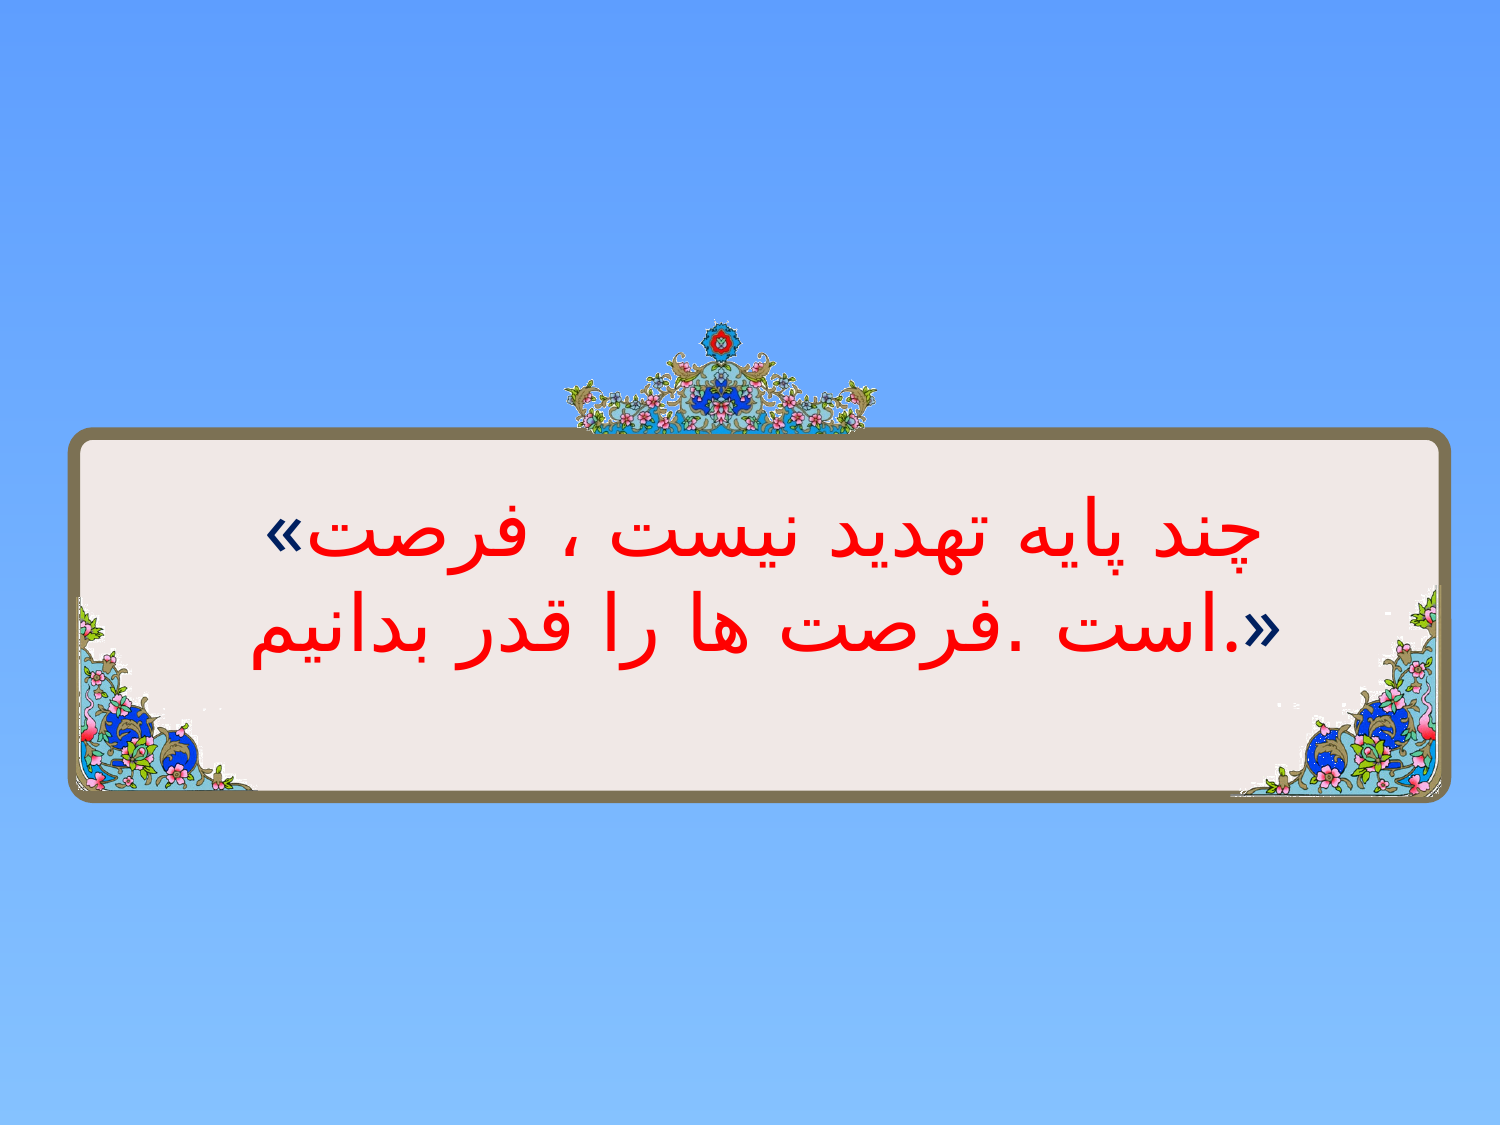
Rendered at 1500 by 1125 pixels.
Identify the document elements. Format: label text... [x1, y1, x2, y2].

text_box [71, 431, 1448, 470]
picture [1230, 585, 1442, 798]
picture [75, 597, 259, 791]
picture [562, 316, 878, 434]
text_box «چند پایه تهدید نیست ، فرصت است .فرصت ها را قدر بدانیم.» [32, 470, 1500, 676]
text_box [267, 676, 1221, 799]
